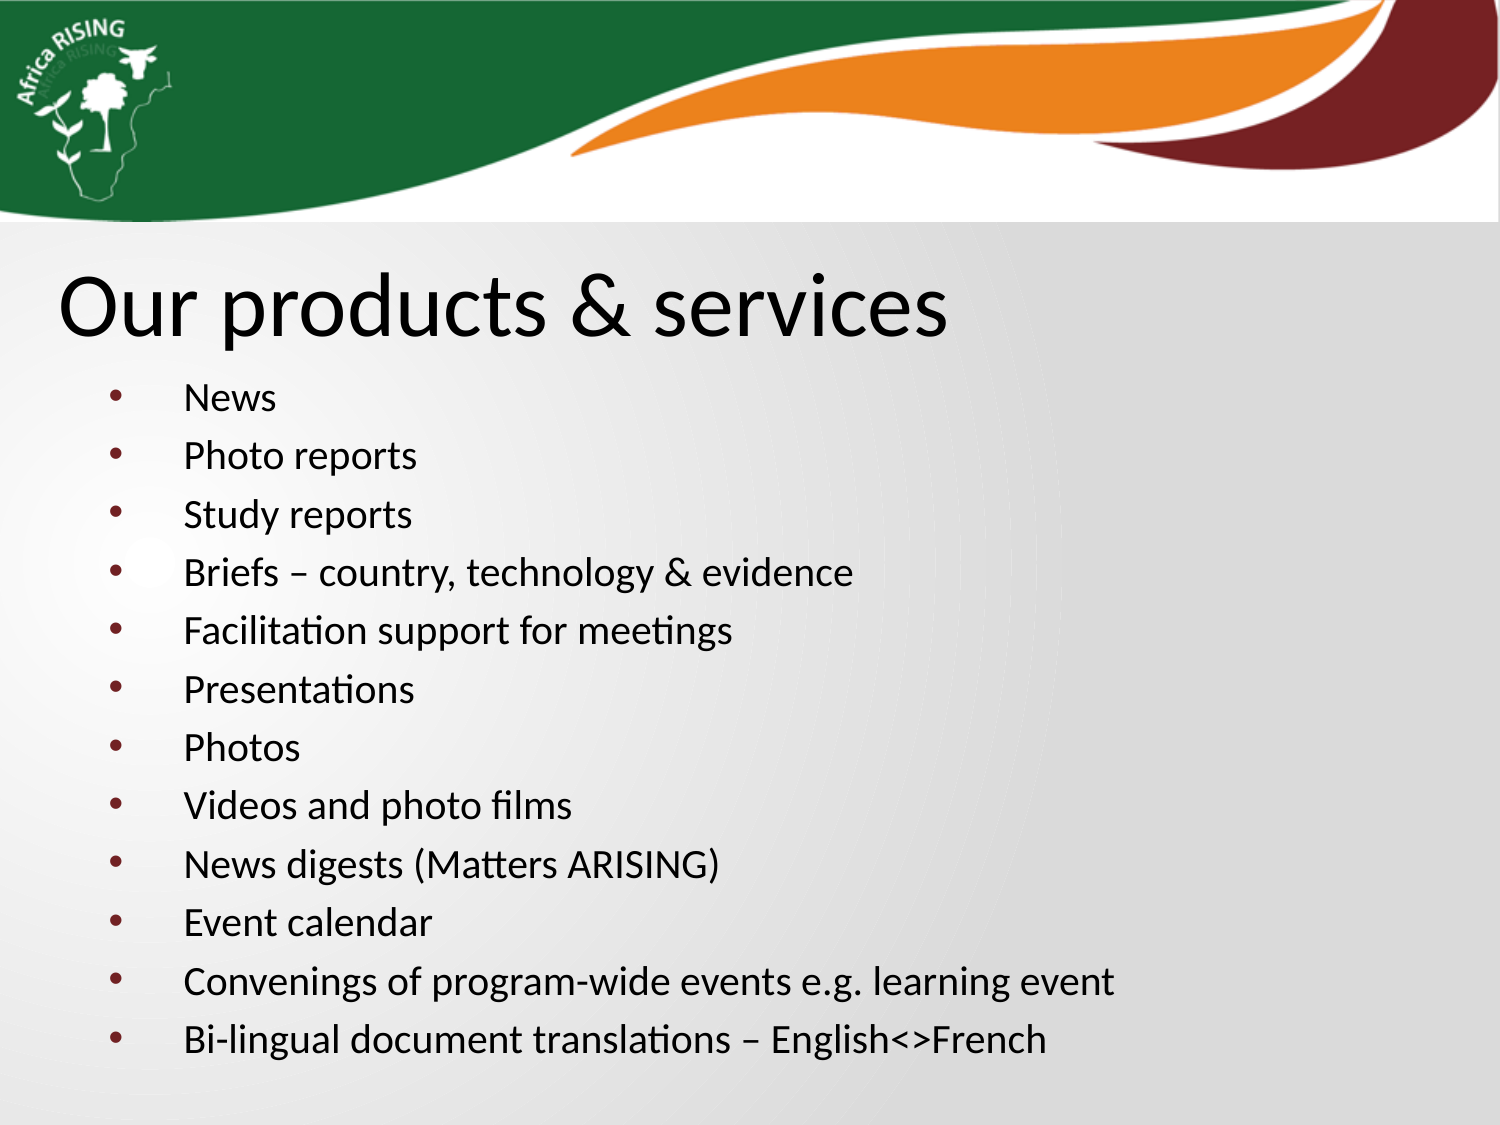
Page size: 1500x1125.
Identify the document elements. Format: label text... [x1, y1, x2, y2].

picture [0, 0, 1499, 222]
list Our products & services [24, 237, 1300, 375]
text_box News Photo reports Study reports Briefs – country, technology & evidence Facilitation support for meetings Presentations Photos Videos and photo films News digests (Matters ARISING) Event calendar Convenings of program-wide events e.g. learning event Bi-lingual document translations – English<>French [75, 362, 1450, 1025]
